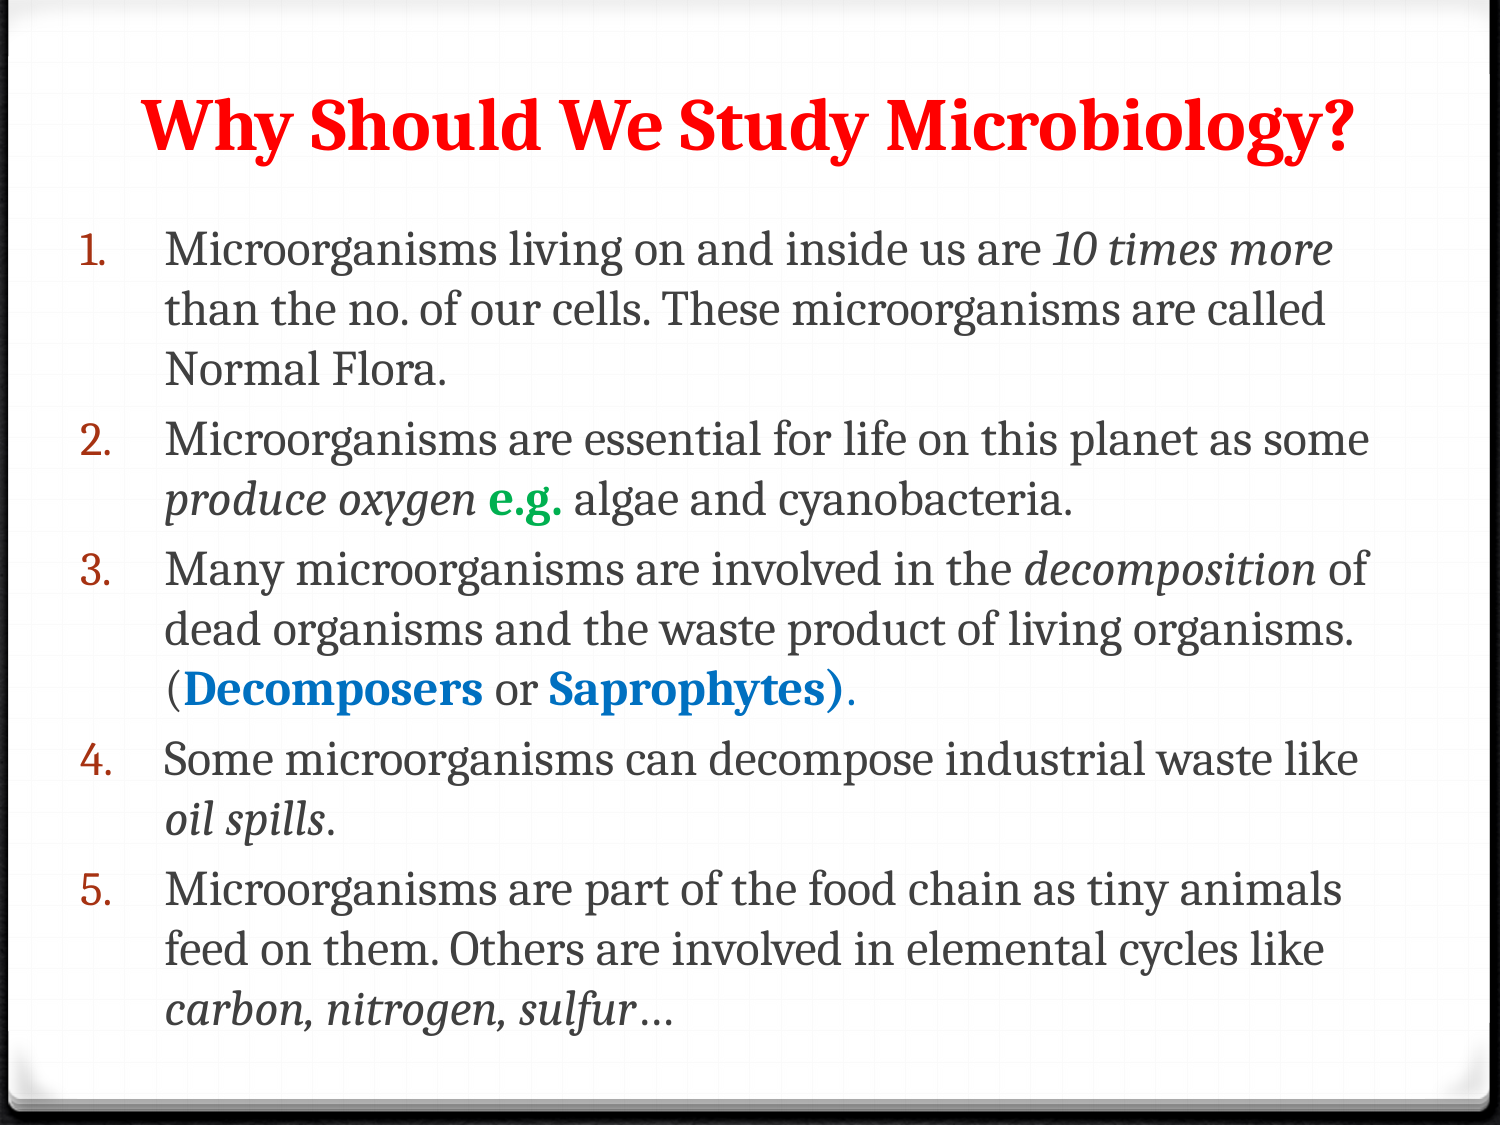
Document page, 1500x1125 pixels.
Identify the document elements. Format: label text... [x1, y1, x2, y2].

picture [0, 0, 1500, 1125]
list Microorganisms living on and inside us are 10 times more than the no. of our cells. These microorganisms are called Normal Flora. Microorganisms are essential for life on this planet as some produce oxygen e.g. algae and cyanobacteria. Many microorganisms are involved in the decomposition of dead organisms and the waste product of living organisms. (Decomposers or Saprophytes). Some microorganisms can decompose industrial waste like oil spills. Microorganisms are part of the food chain as tiny animals feed on them. Others are involved in elemental cycles like carbon, nitrogen, sulfur… [64, 208, 1415, 1094]
title Why Should We Study Microbiology? [75, 45, 1425, 197]
